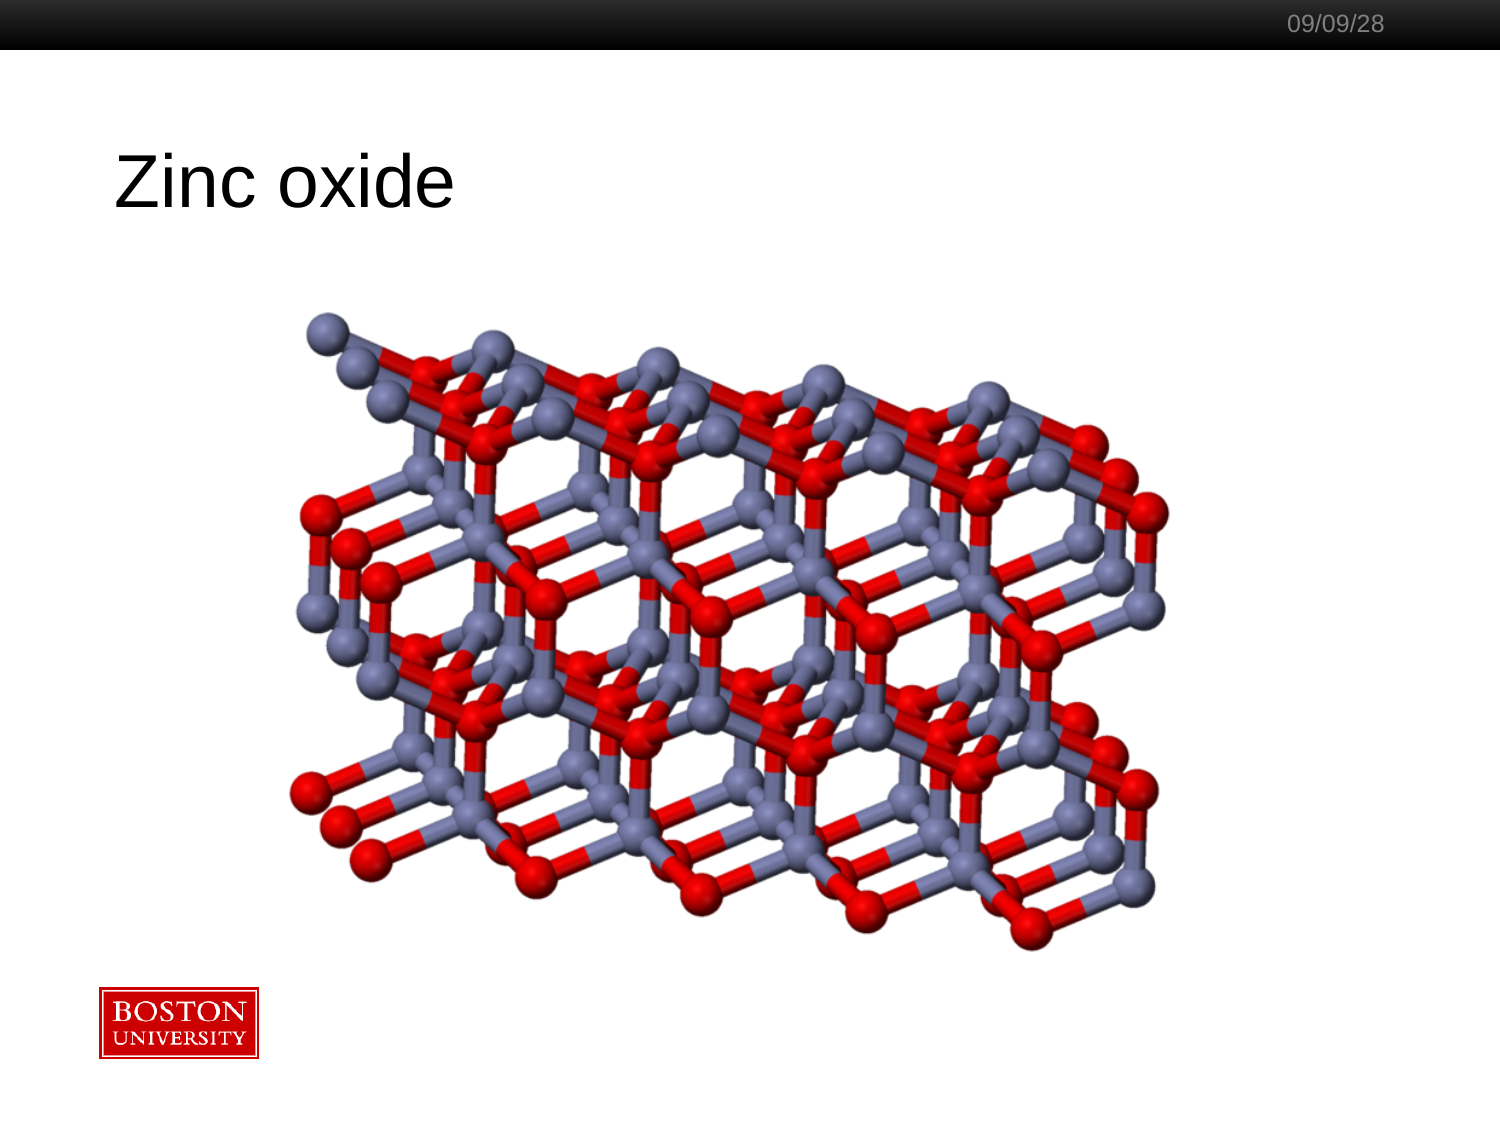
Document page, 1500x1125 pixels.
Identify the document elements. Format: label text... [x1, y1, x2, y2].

picture [99, 269, 1213, 1059]
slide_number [1087, 0, 1401, 51]
title Zinc oxide [99, 124, 1401, 238]
